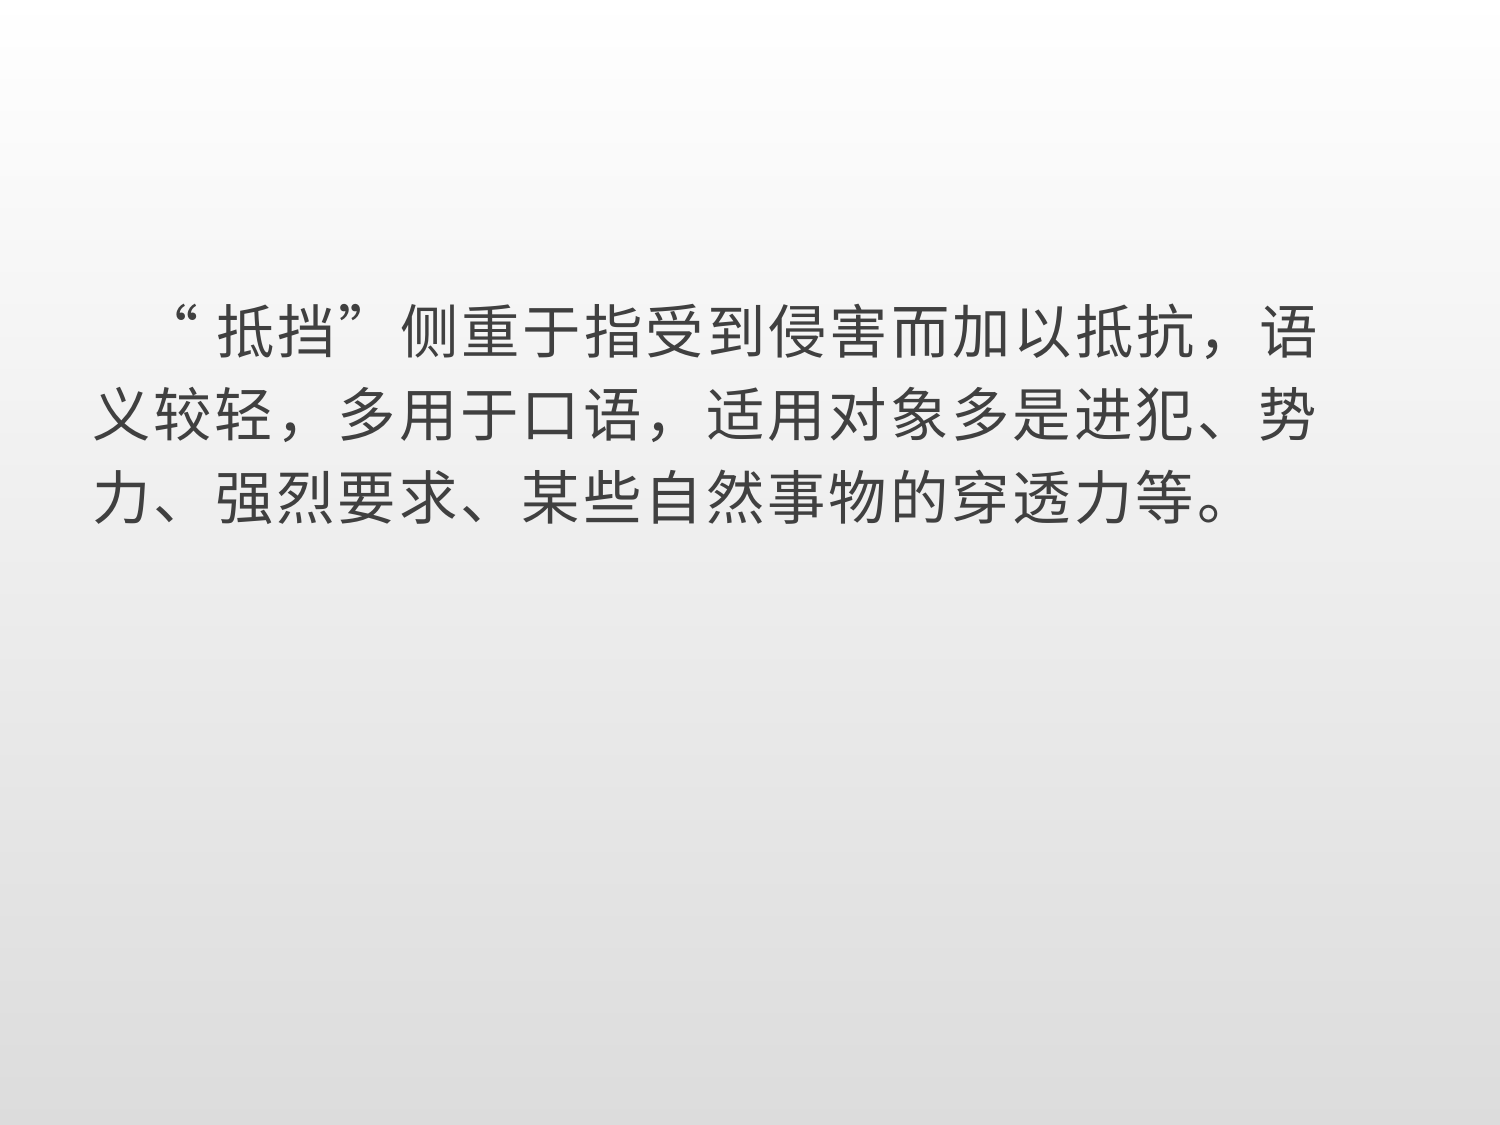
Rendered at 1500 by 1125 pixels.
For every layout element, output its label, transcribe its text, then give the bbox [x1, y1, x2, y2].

list “抵挡”侧重于指受到侵害而加以抵抗，语义较轻，多用于口语，适用对象多是进犯、势力、强烈要求、某些自然事物的穿透力等。 [77, 274, 1360, 611]
